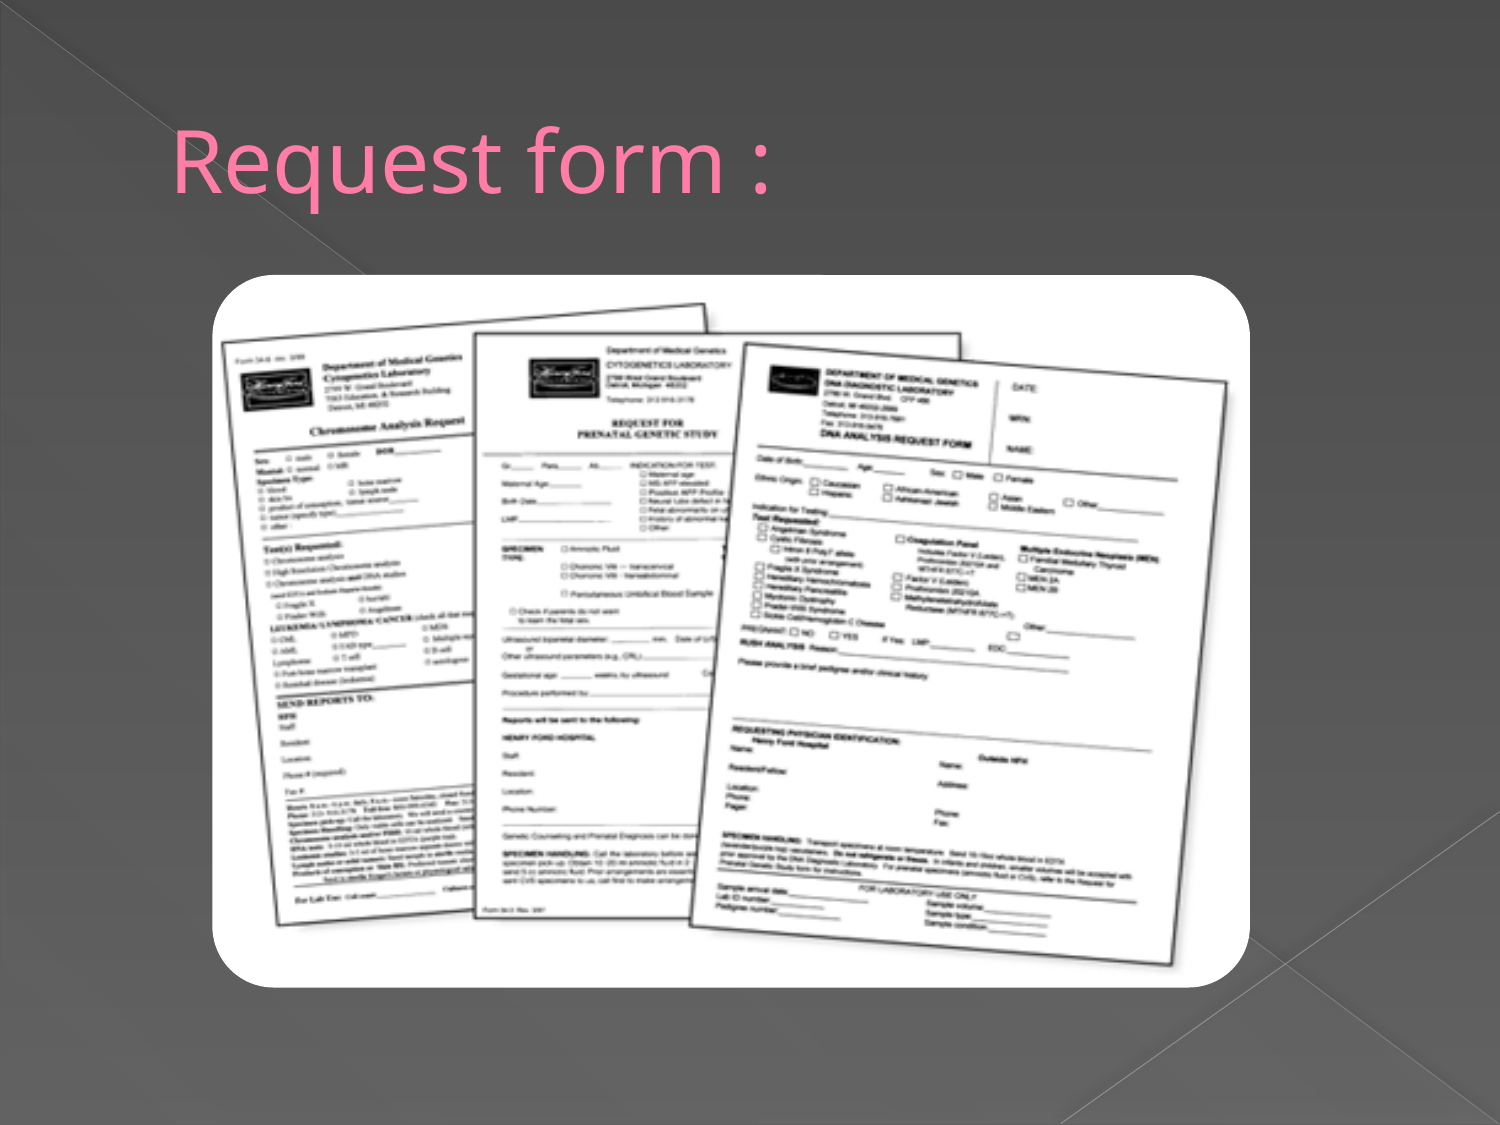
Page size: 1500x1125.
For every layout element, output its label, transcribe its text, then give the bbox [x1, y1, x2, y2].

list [212, 274, 1251, 988]
title Request form : [75, 43, 1425, 274]
